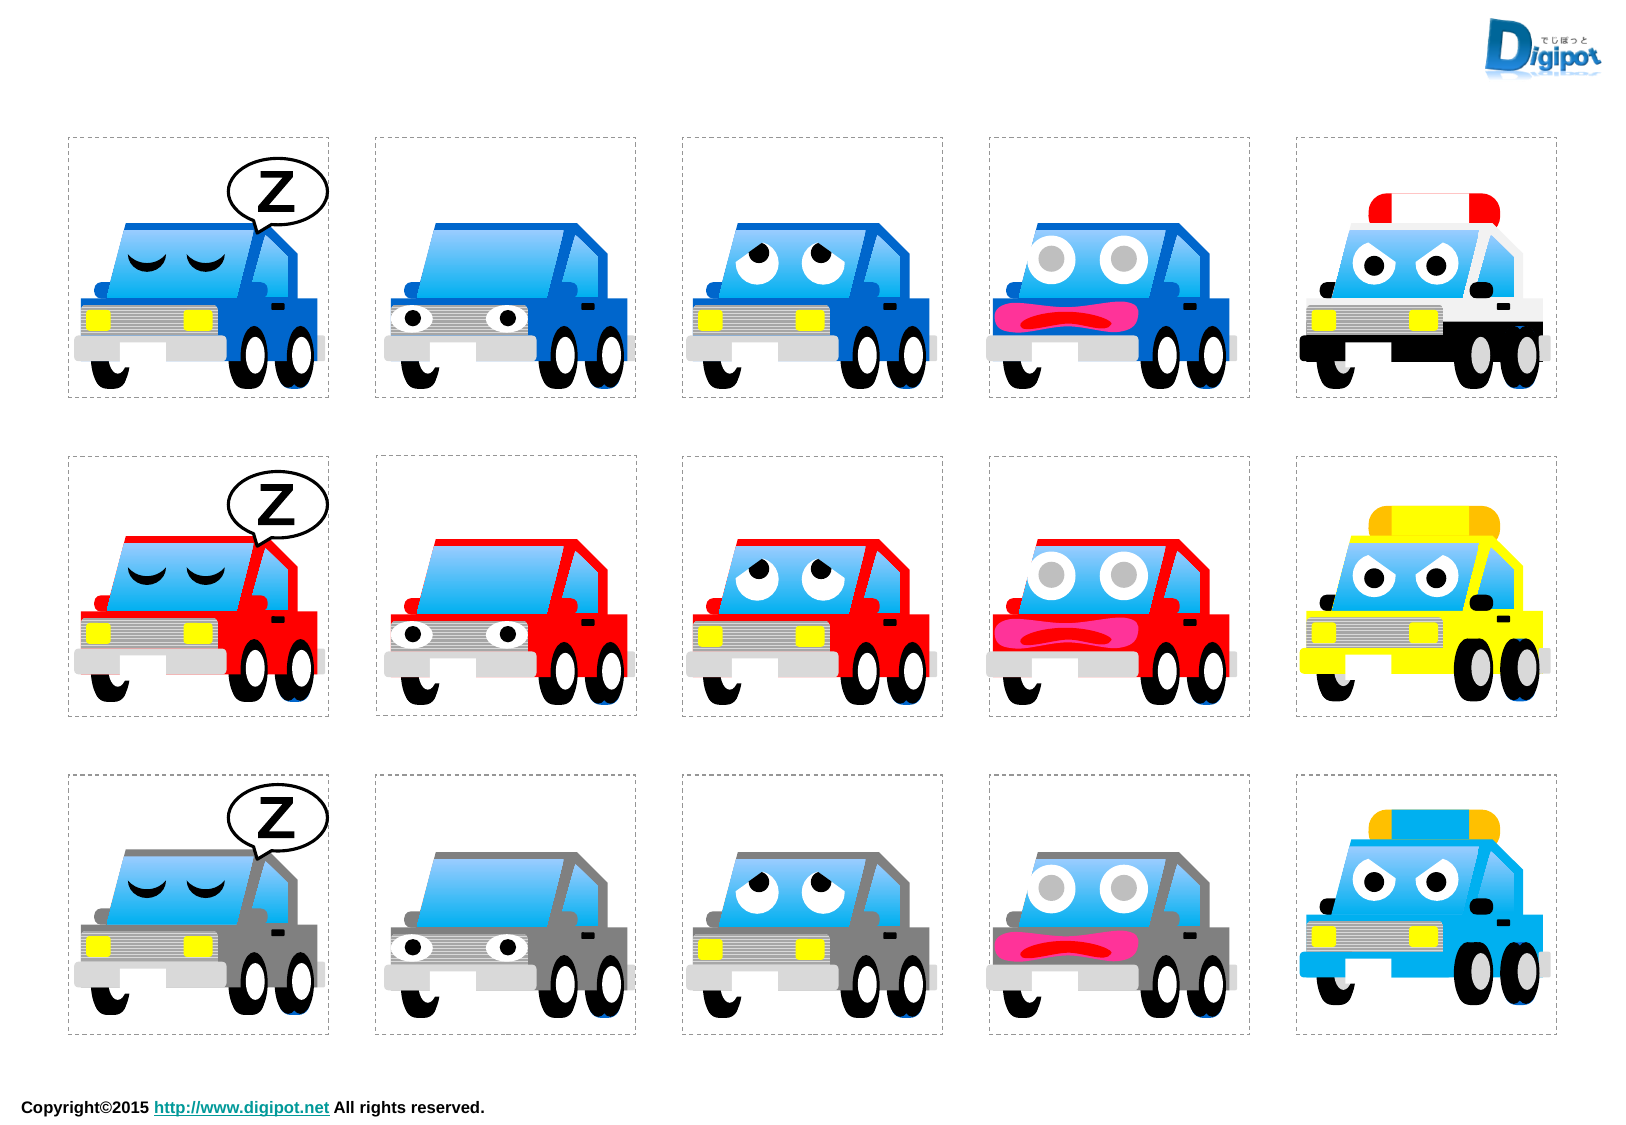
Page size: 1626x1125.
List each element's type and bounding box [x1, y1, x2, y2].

text_box [685, 538, 938, 705]
text_box [985, 222, 1238, 389]
text_box [1299, 505, 1551, 702]
text_box [985, 851, 1238, 1019]
text_box [73, 784, 328, 1016]
text_box [73, 471, 328, 703]
picture [1485, 18, 1602, 82]
text_box [383, 851, 636, 1019]
text_box [685, 851, 938, 1019]
text_box [1299, 809, 1551, 1006]
text_box [73, 158, 328, 389]
text_box [383, 538, 636, 705]
text_box [985, 538, 1238, 705]
text_box [1299, 193, 1551, 389]
text_box [383, 222, 636, 389]
text_box [685, 222, 938, 389]
